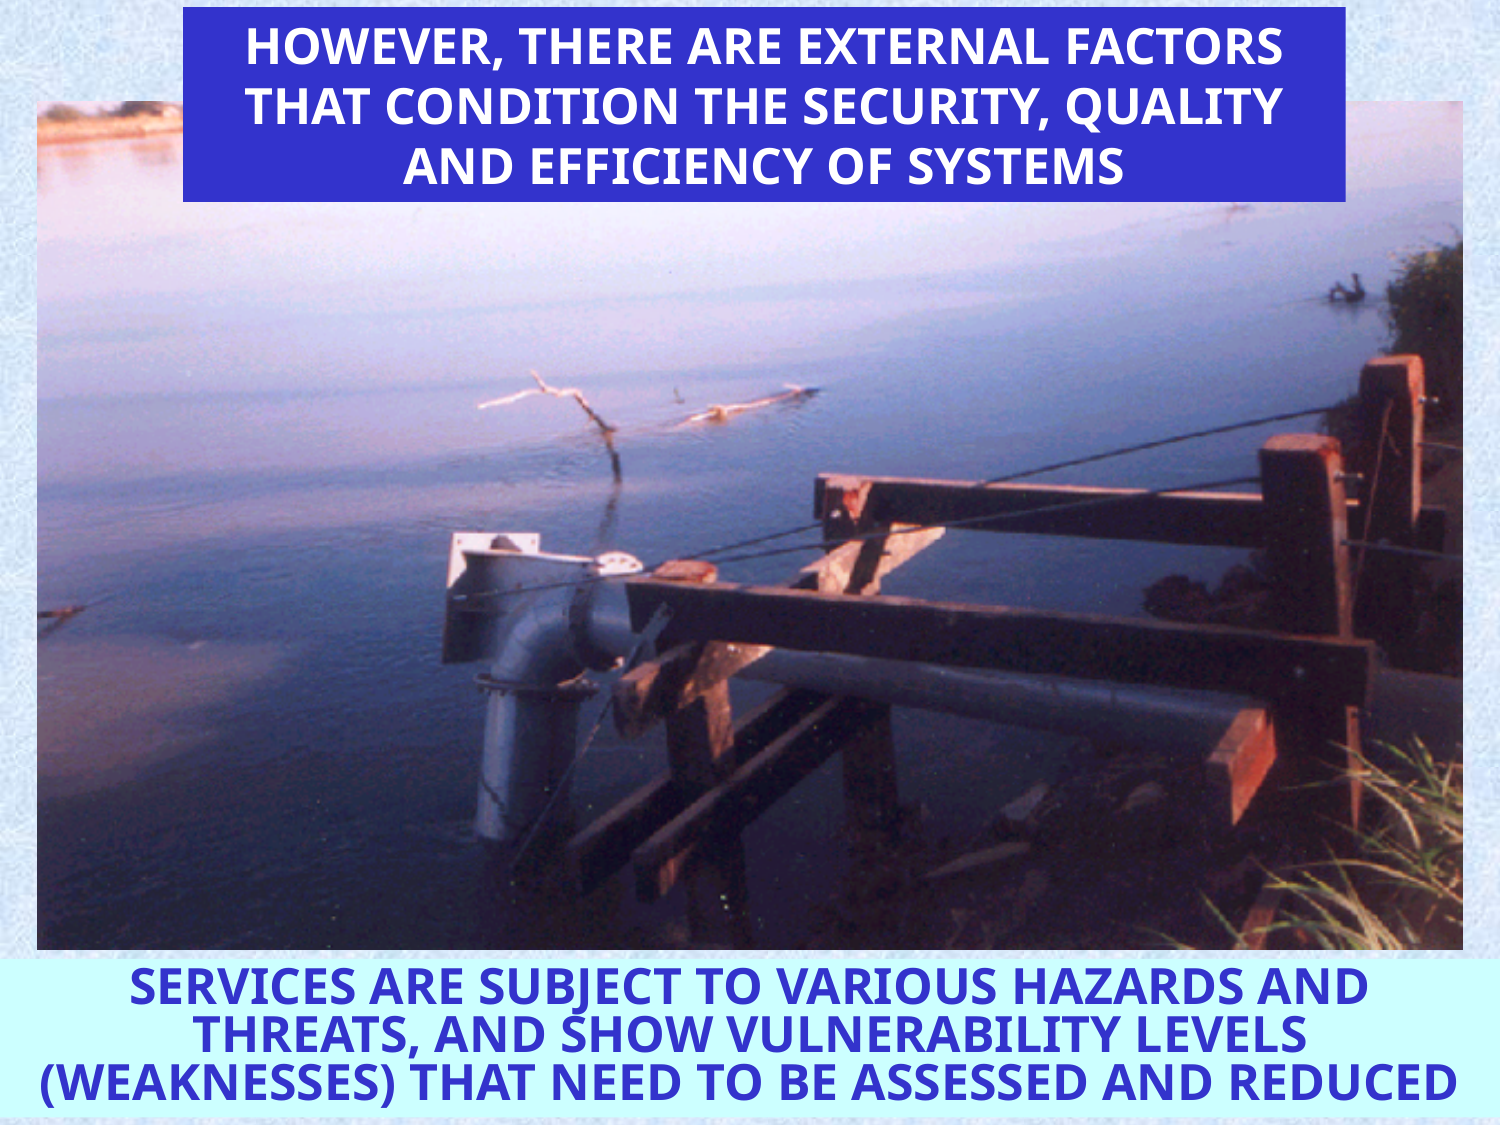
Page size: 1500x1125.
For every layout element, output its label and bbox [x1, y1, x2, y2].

text_box [0, 6, 1500, 1118]
picture [0, 1118, 1500, 1125]
picture [0, 0, 1500, 6]
